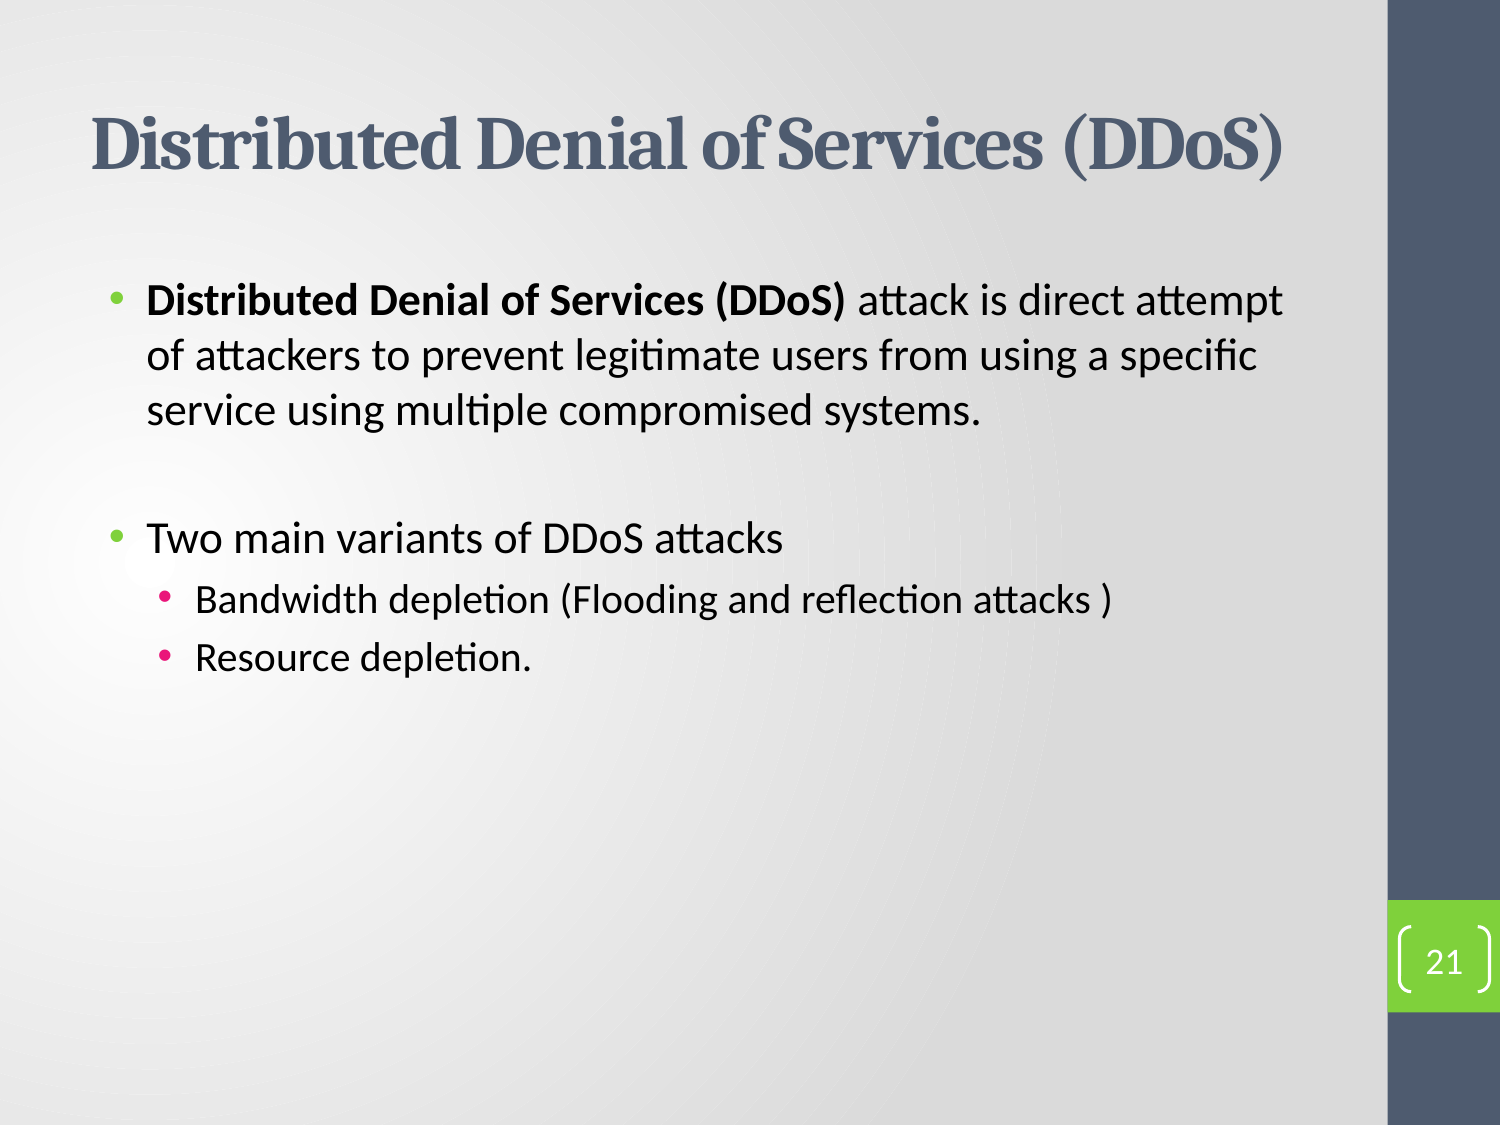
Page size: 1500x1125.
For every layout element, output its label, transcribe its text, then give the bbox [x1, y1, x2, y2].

list Distributed Denial of Services (DDoS) attack is direct attempt of attackers to prevent legitimate users from using a specific service using multiple compromised systems. Two main variants of DDoS attacks Bandwidth depletion (Flooding and reflection attacks ) Resource depletion. [75, 262, 1325, 1050]
slide_number 21 [1397, 925, 1492, 994]
title Distributed Denial of Services (DDoS) [75, 45, 1325, 233]
